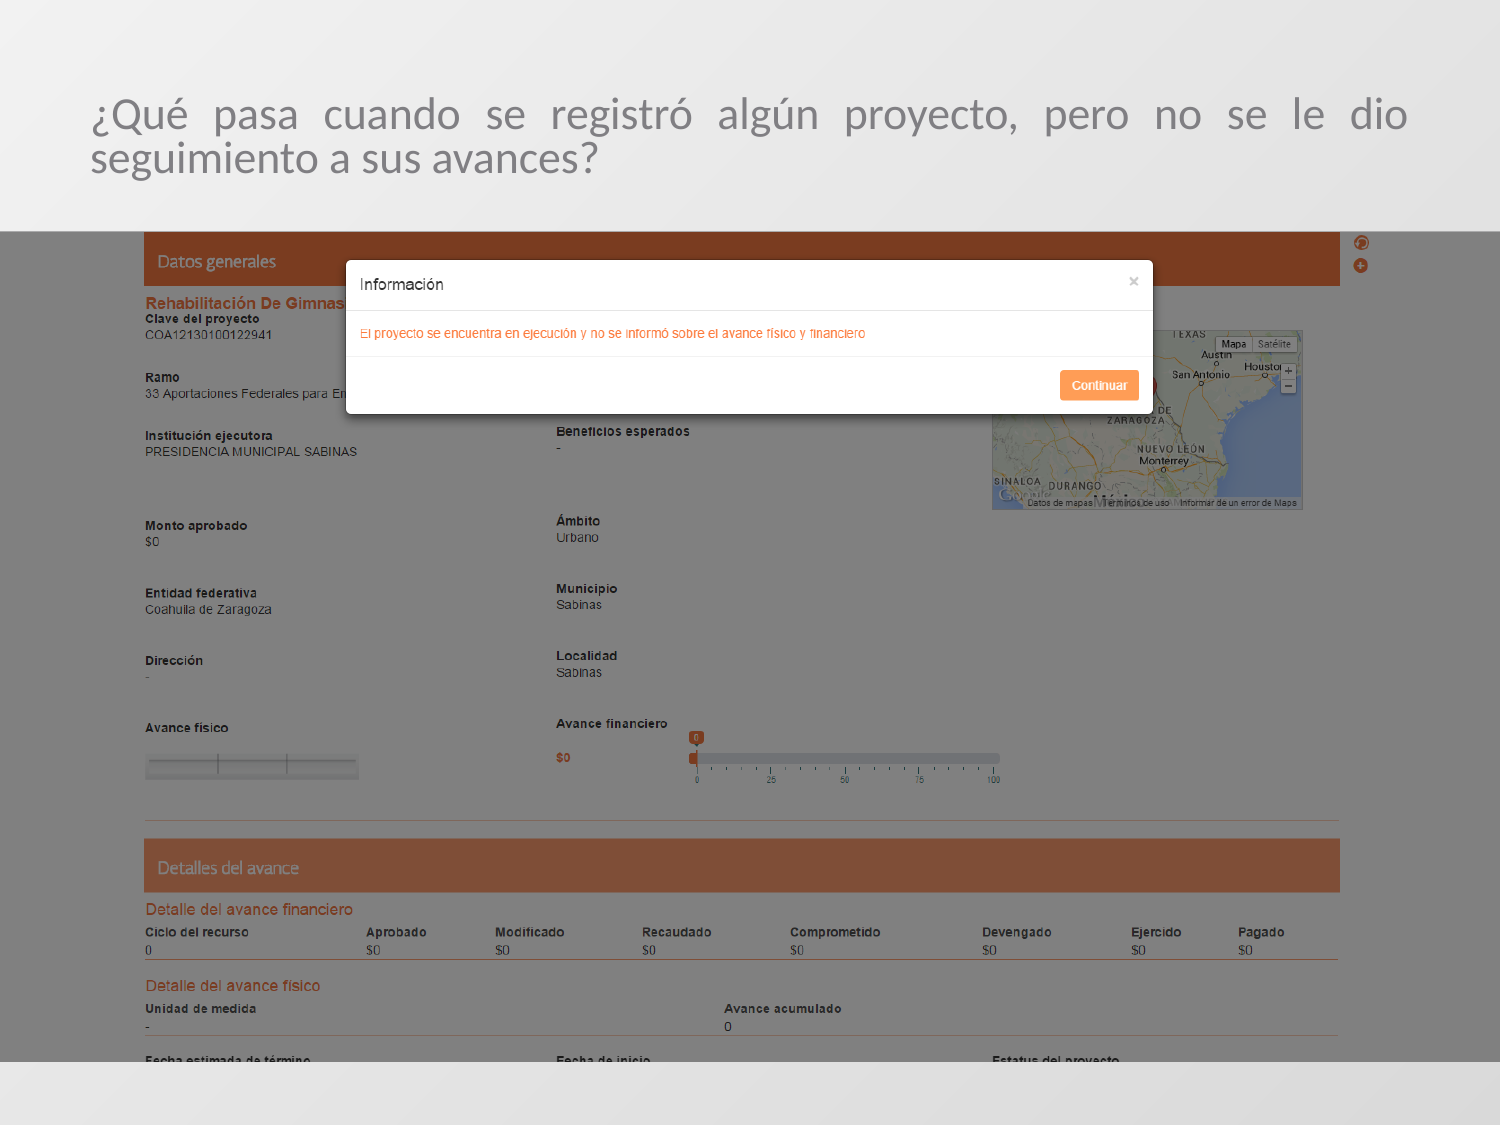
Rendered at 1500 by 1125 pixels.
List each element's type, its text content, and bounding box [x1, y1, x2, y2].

title ¿Qué pasa cuando se registró algún proyecto, pero no se le dio seguimiento a sus avances? [75, 45, 1425, 230]
picture [0, 231, 1500, 1062]
